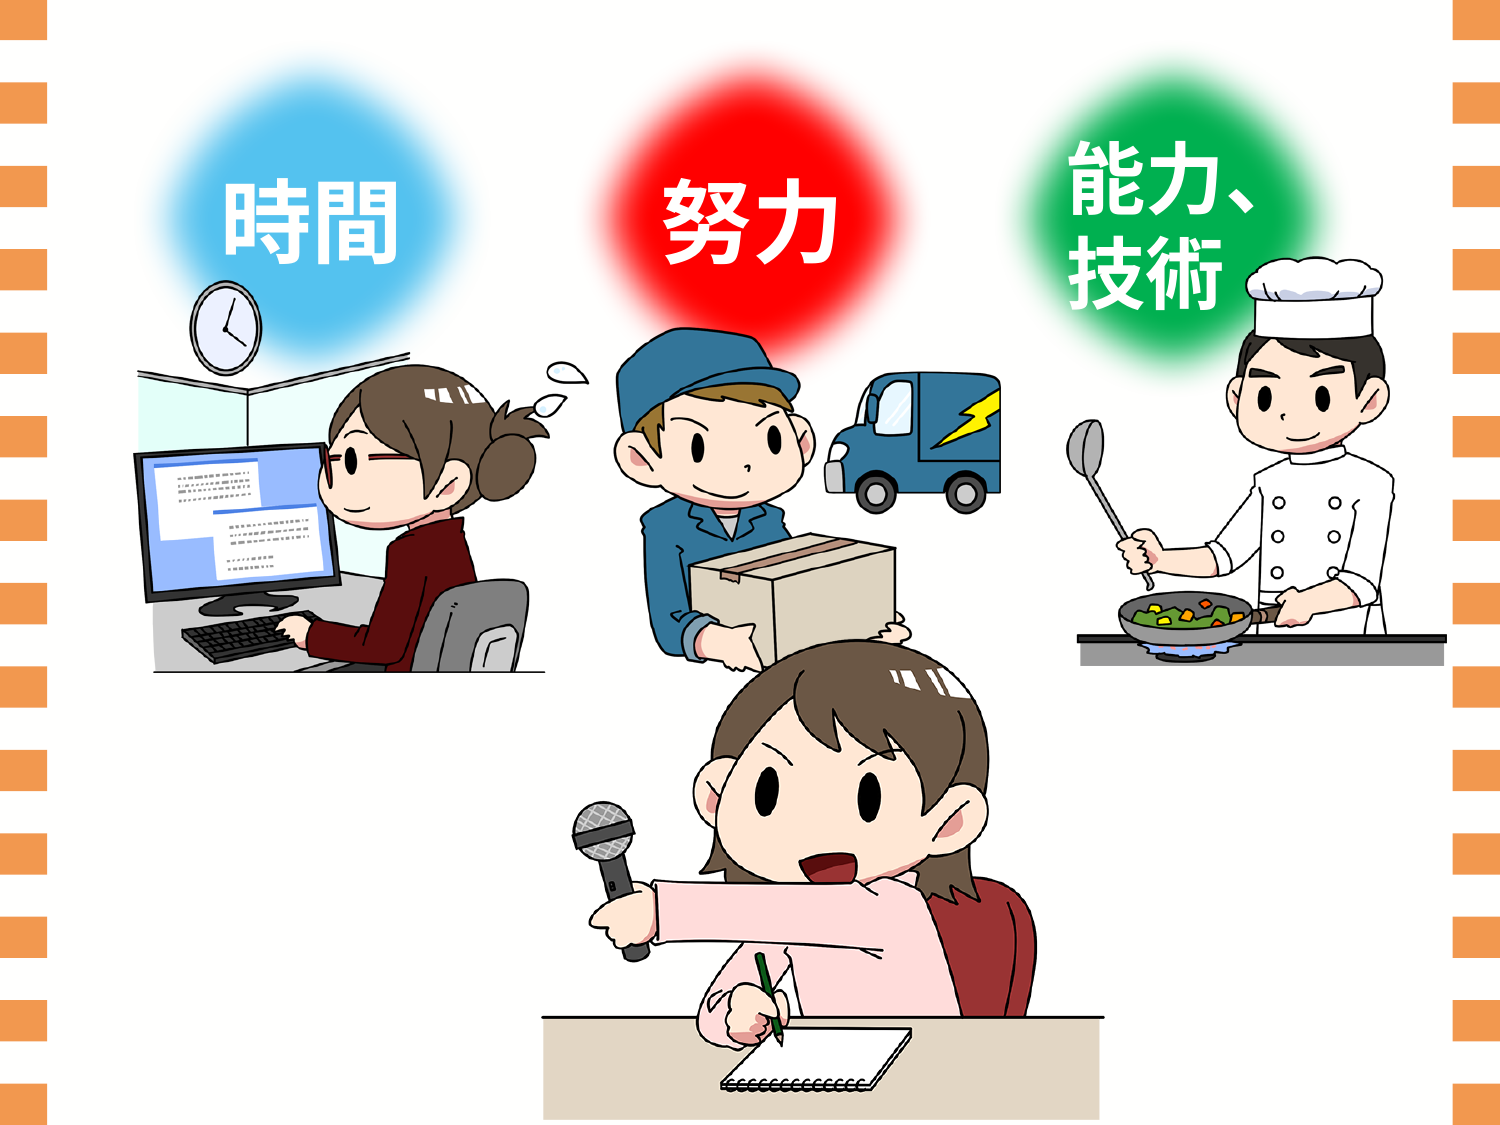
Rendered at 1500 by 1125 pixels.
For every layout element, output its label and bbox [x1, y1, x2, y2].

picture [516, 583, 1115, 1125]
text_box [123, 30, 1447, 673]
